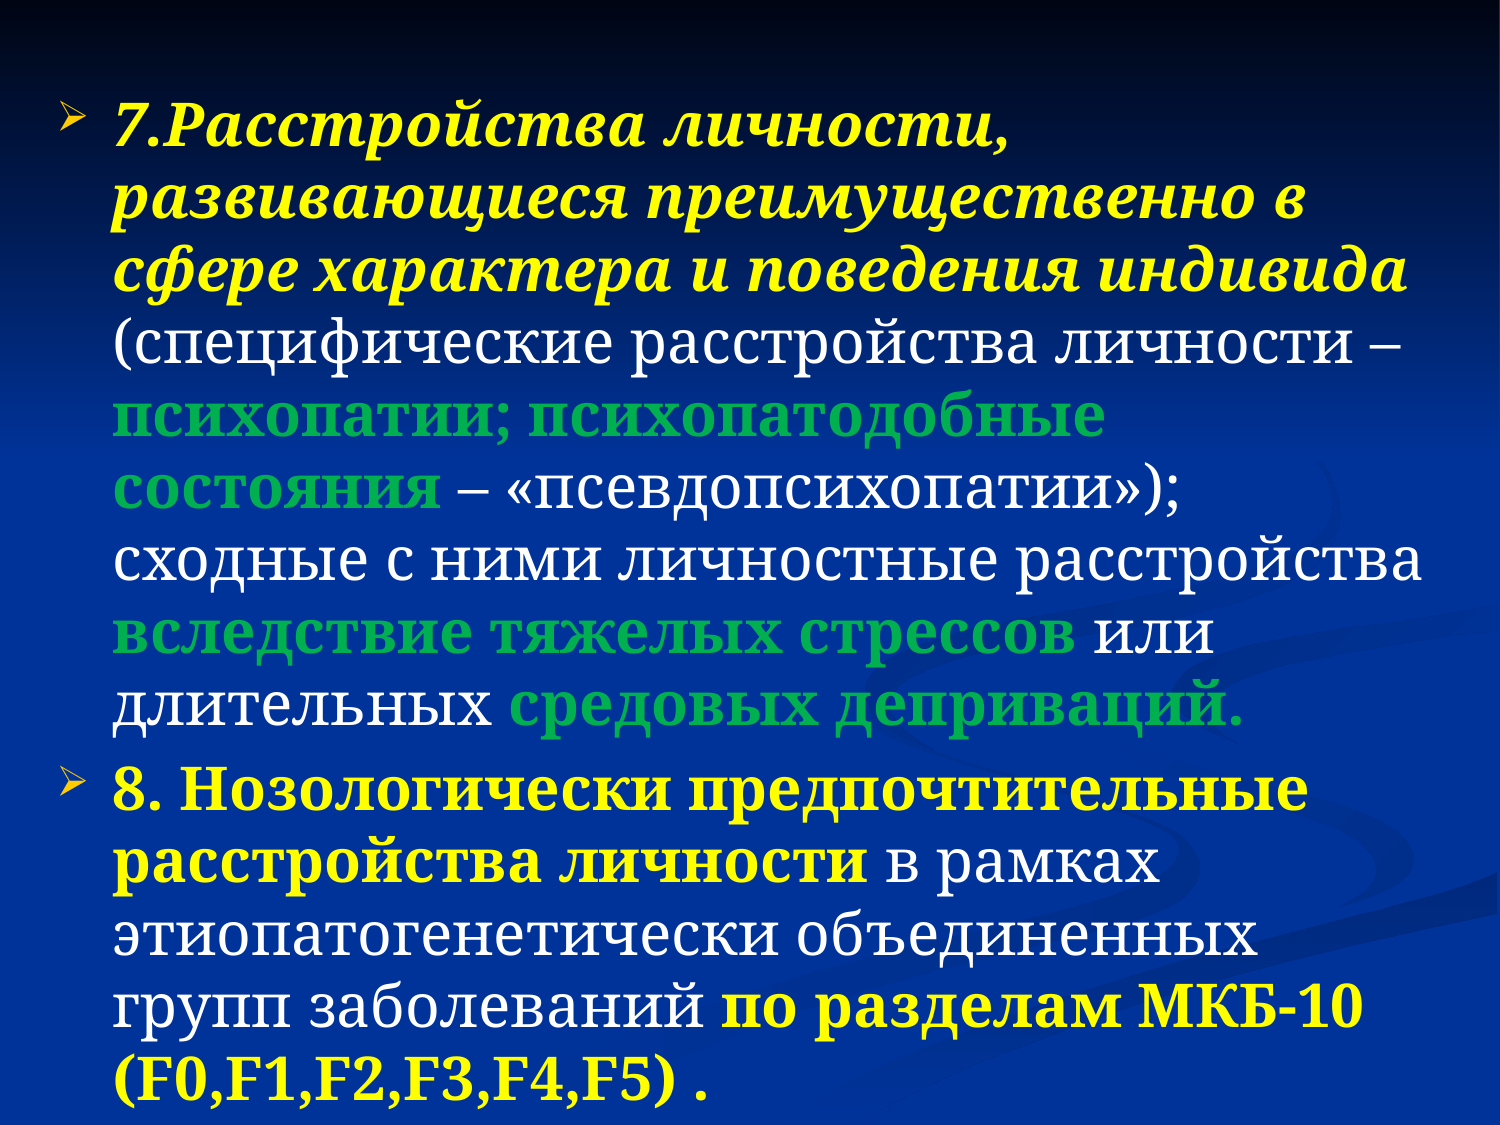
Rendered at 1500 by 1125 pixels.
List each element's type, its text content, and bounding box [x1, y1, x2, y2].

list 7.Расстройства личности, развивающиеся преимущественно в сфере характера и поведения индивида (специфические расстройства личности – психопатии; психопатодобные состояния – «псевдопсихопатии»); сходные с ними личностные расстройства вследствие тяжелых стрессов или длительных средовых деприваций. 8. Нозологически предпочтительные расстройства личности в рамках этиопатогенетически объединенных групп заболеваний по разделам МКБ-10 (F0,F1,F2,F3,F4,F5) . [41, 77, 1448, 1048]
